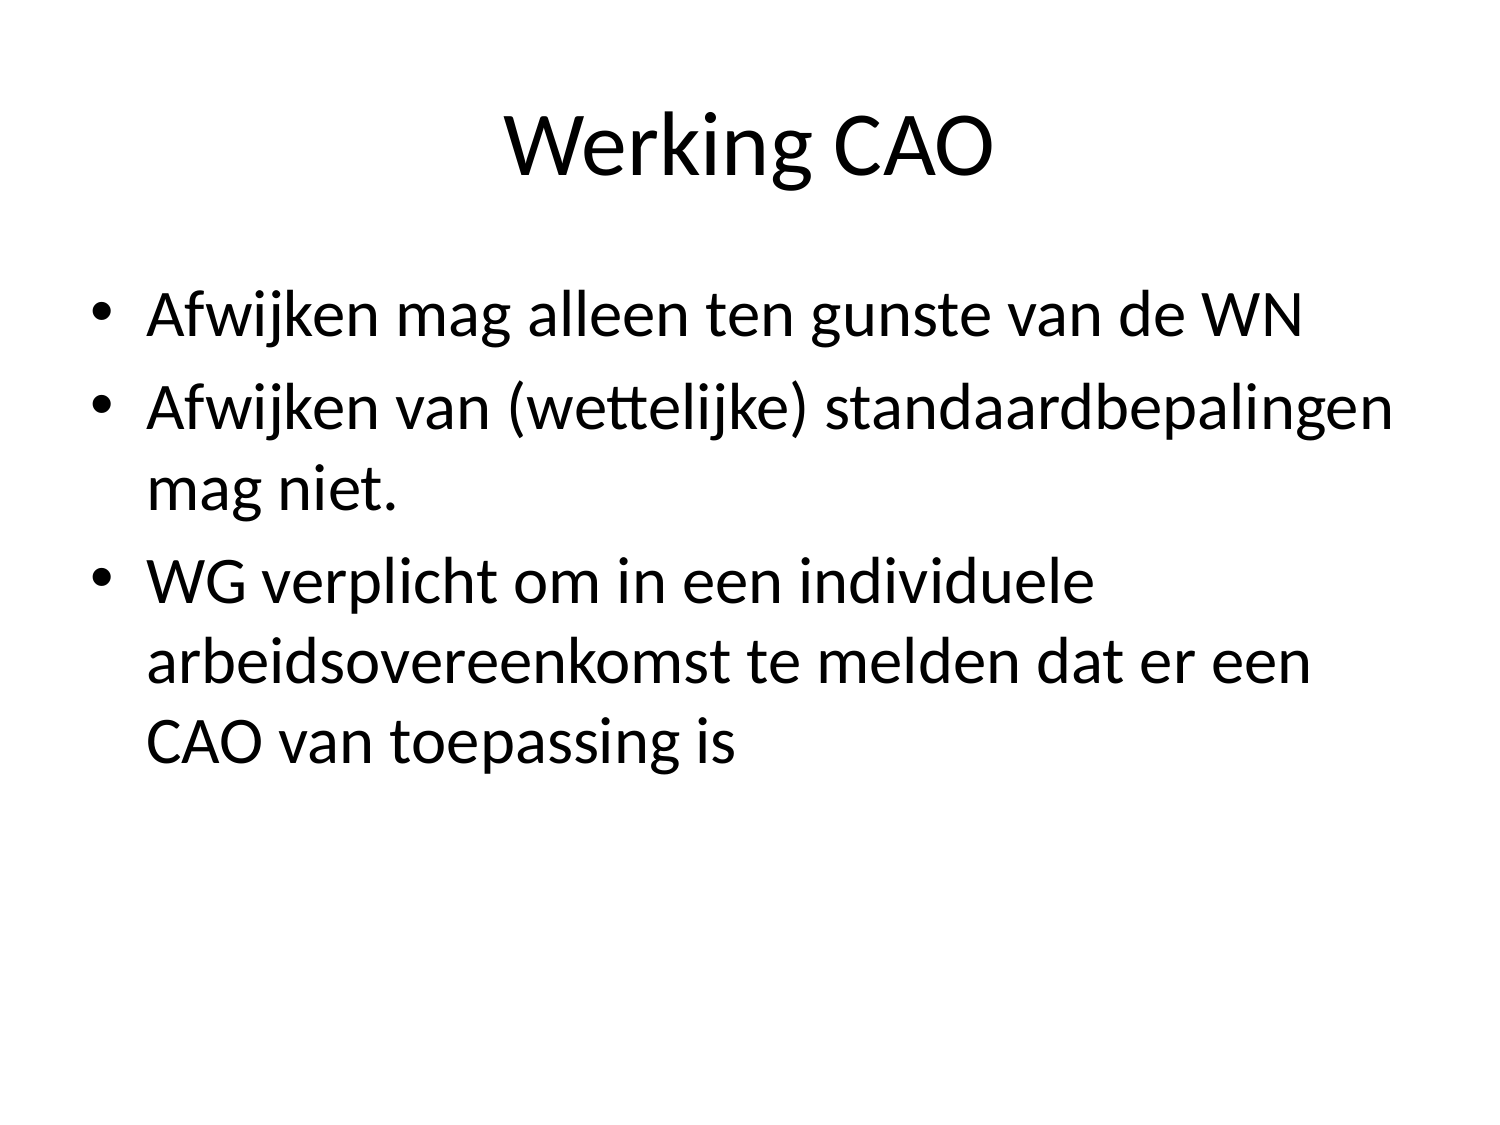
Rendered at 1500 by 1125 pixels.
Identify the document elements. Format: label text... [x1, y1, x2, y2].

title Werking CAO [75, 45, 1425, 233]
list Afwijken mag alleen ten gunste van de WN Afwijken van (wettelijke) standaardbepalingen mag niet. WG verplicht om in een individuele arbeidsovereenkomst te melden dat er een CAO van toepassing is [75, 262, 1425, 1005]
